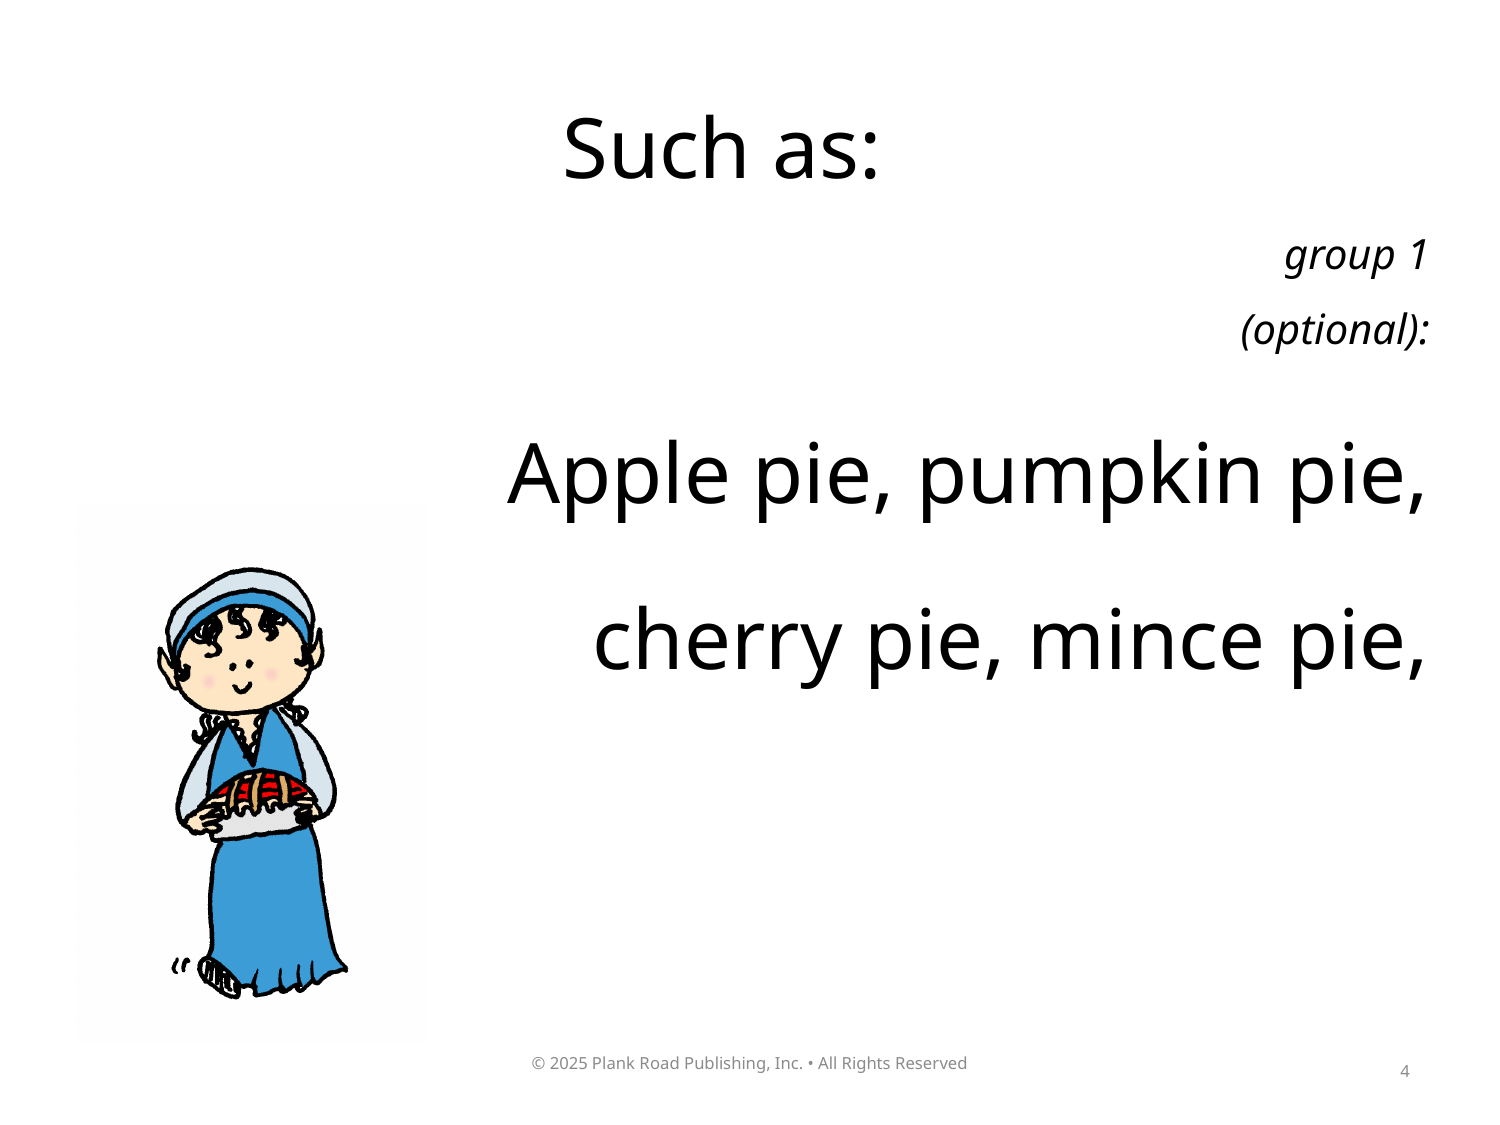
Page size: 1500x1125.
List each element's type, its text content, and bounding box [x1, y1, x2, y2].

picture [74, 504, 428, 1043]
slide_number 4 [1074, 1042, 1425, 1103]
list Such as: group 1 (optional): Apple pie, pumpkin pie, cherry pie, mince pie, [0, 37, 1445, 811]
